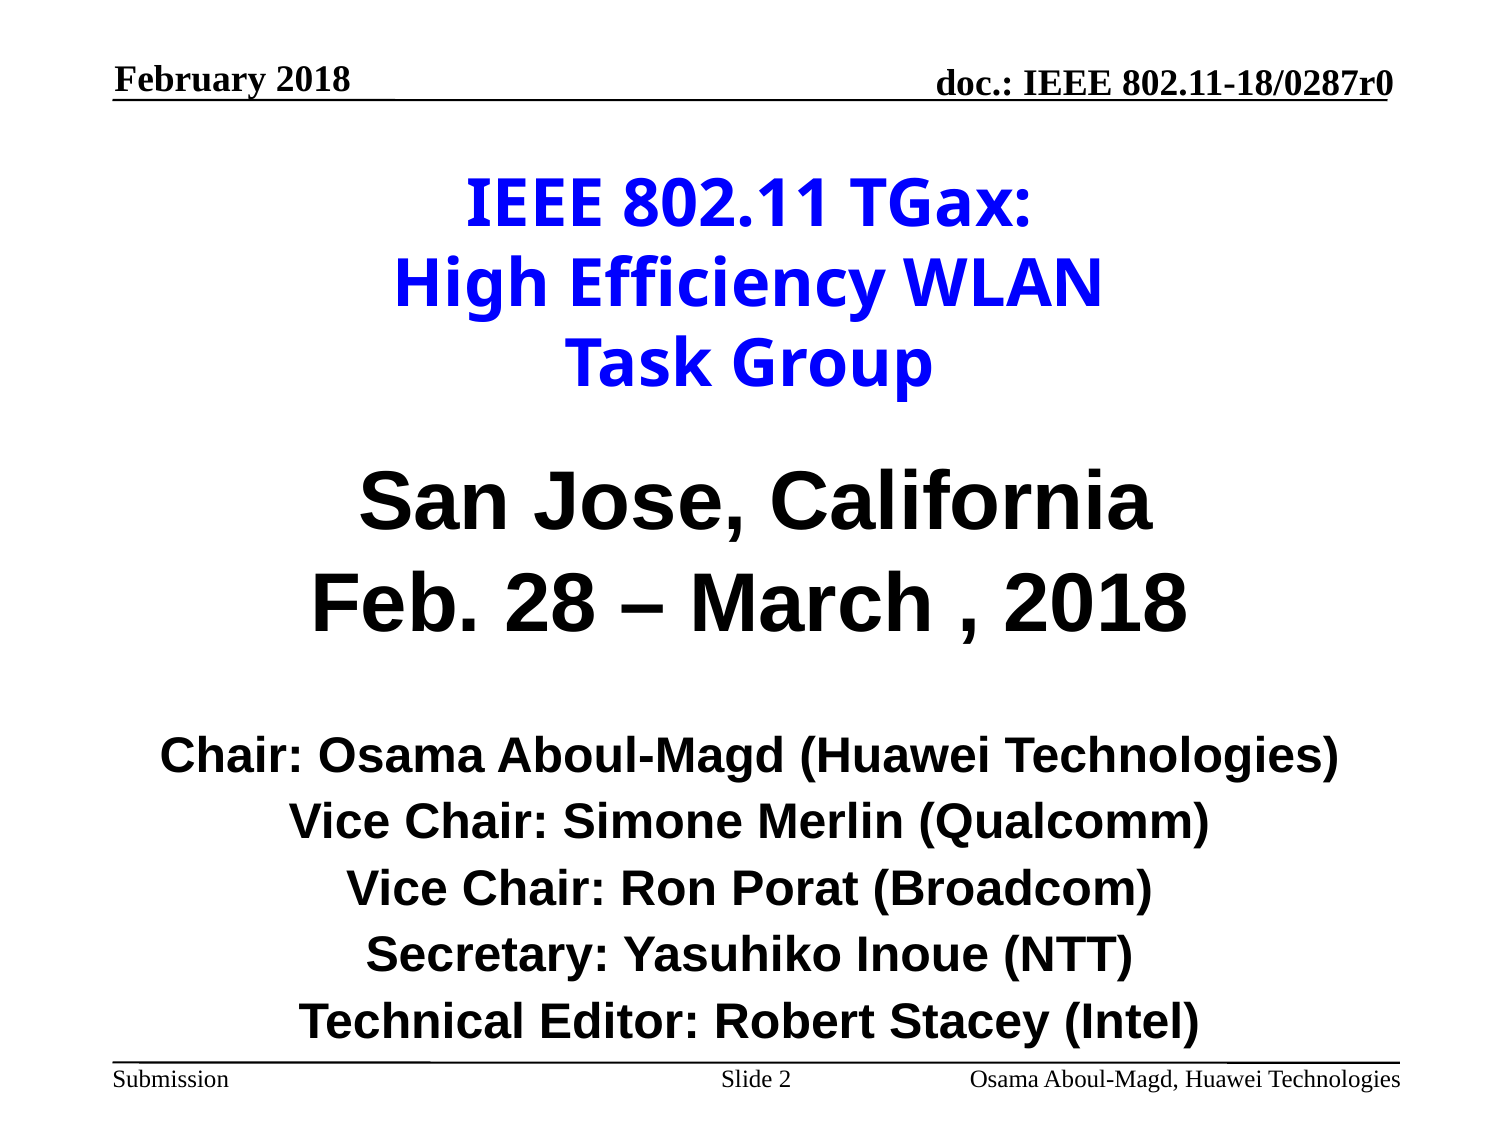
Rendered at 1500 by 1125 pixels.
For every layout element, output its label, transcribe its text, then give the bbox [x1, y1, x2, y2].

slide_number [114, 54, 423, 100]
footer Osama Aboul-Magd, Huawei Technologies [878, 1061, 1402, 1093]
list San Jose, California Feb. 28 – March , 2018 Chair: Osama Aboul-Magd (Huawei Technologies) Vice Chair: Simone Merlin (Qualcomm) Vice Chair: Ron Porat (Broadcom) Secretary: Yasuhiko Inoue (NTT) Technical Editor: Robert Stacey (Intel) [112, 449, 1388, 938]
title IEEE 802.11 TGax: High Efficiency WLAN Task Group [112, 112, 1388, 288]
slide_number Slide 2 [712, 1061, 800, 1123]
